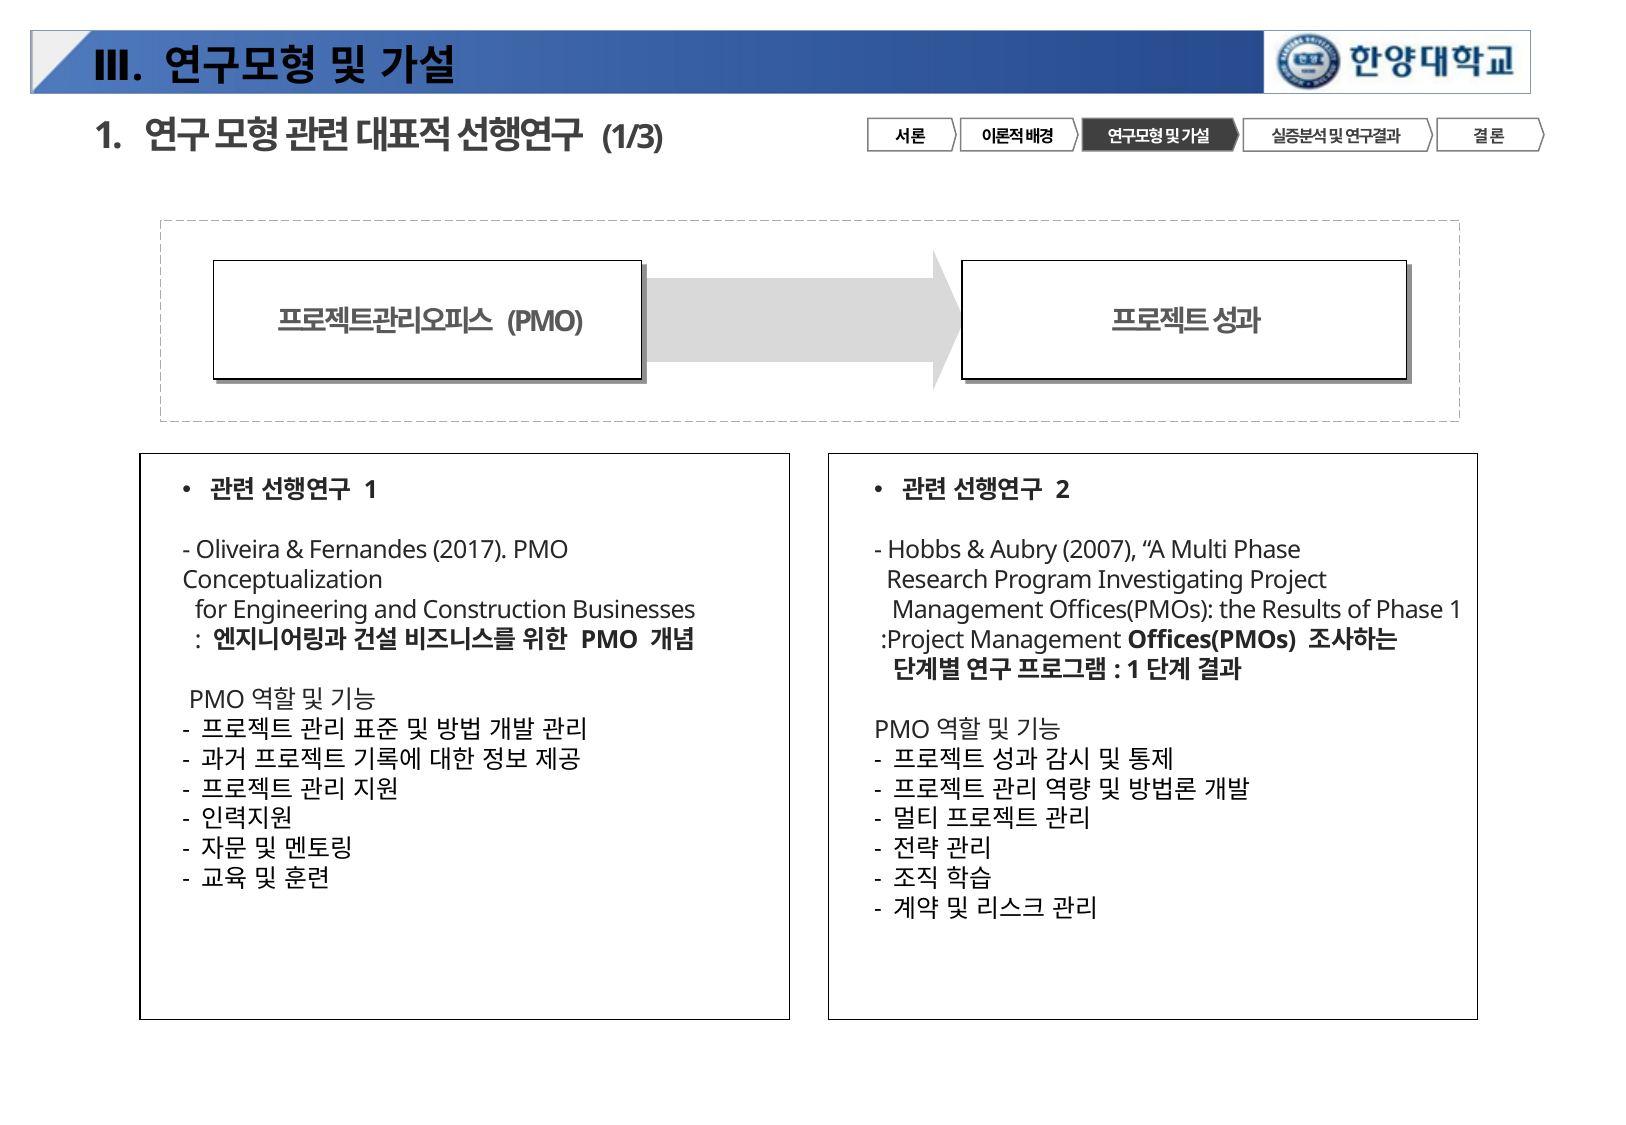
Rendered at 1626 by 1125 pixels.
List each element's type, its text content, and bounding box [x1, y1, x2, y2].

text_box 1. 연구 모형 관련 대표적 선행연구 (1/3) [78, 91, 1544, 166]
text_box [867, 118, 1544, 152]
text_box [30, 30, 1531, 97]
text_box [139, 220, 1488, 1020]
